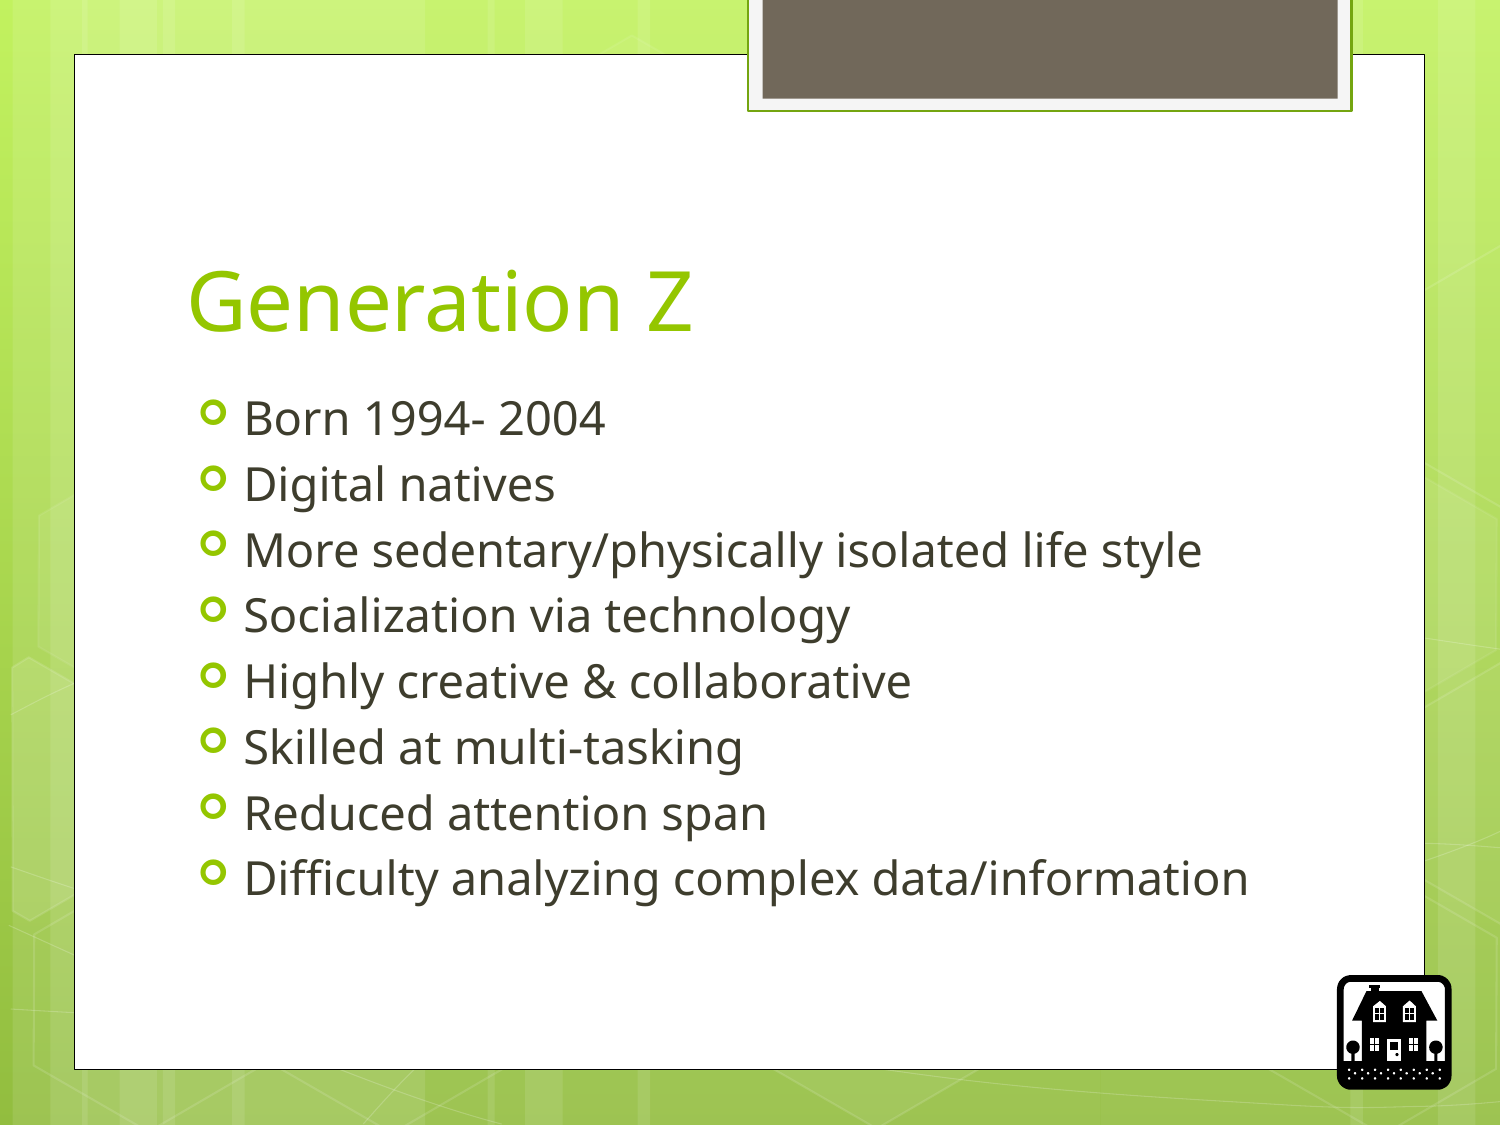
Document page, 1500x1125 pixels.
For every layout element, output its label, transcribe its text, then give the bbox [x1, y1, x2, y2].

list Born 1994- 2004 Digital natives More sedentary/physically isolated life style Socialization via technology Highly creative & collaborative Skilled at multi-tasking Reduced attention span Difficulty analyzing complex data/information [171, 381, 1283, 957]
picture [1336, 974, 1452, 1090]
title Generation Z [171, 168, 1324, 357]
